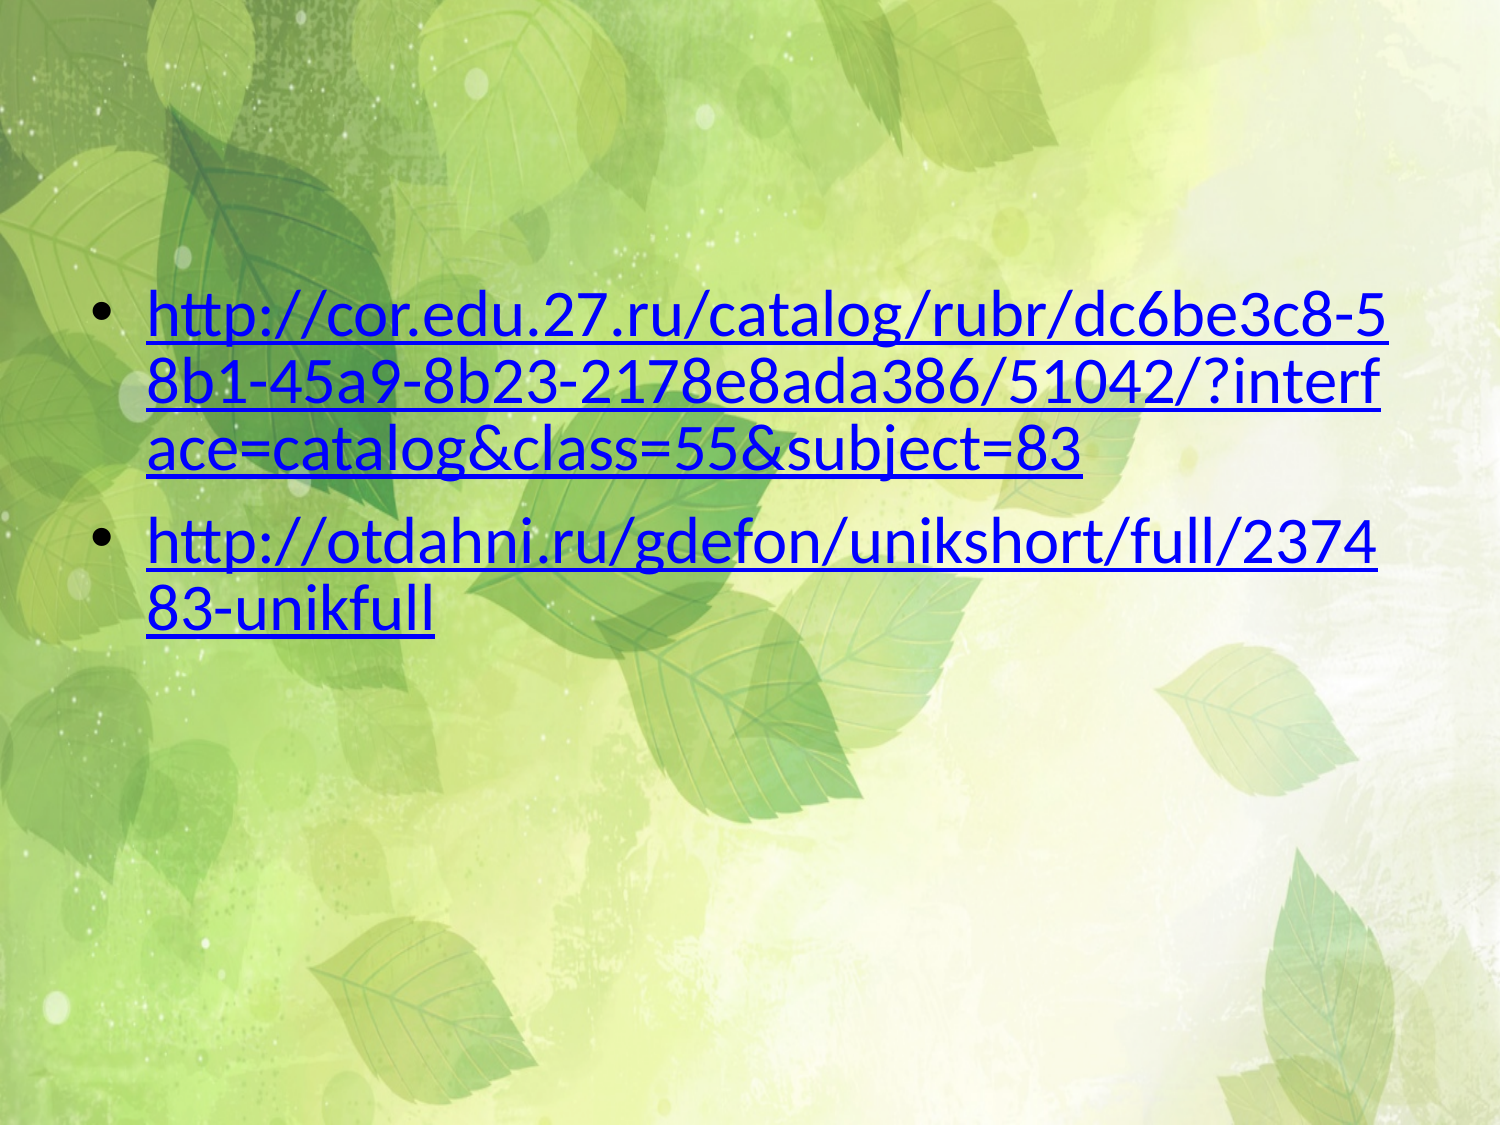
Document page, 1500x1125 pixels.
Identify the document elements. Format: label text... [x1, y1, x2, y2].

list http://cor.edu.27.ru/catalog/rubr/dc6be3c8-58b1-45a9-8b23-2178e8ada386/51042/?interface=catalog&class=55&subject=83 http://otdahni.ru/gdefon/unikshort/full/237483-unikfull [74, 262, 1426, 1006]
